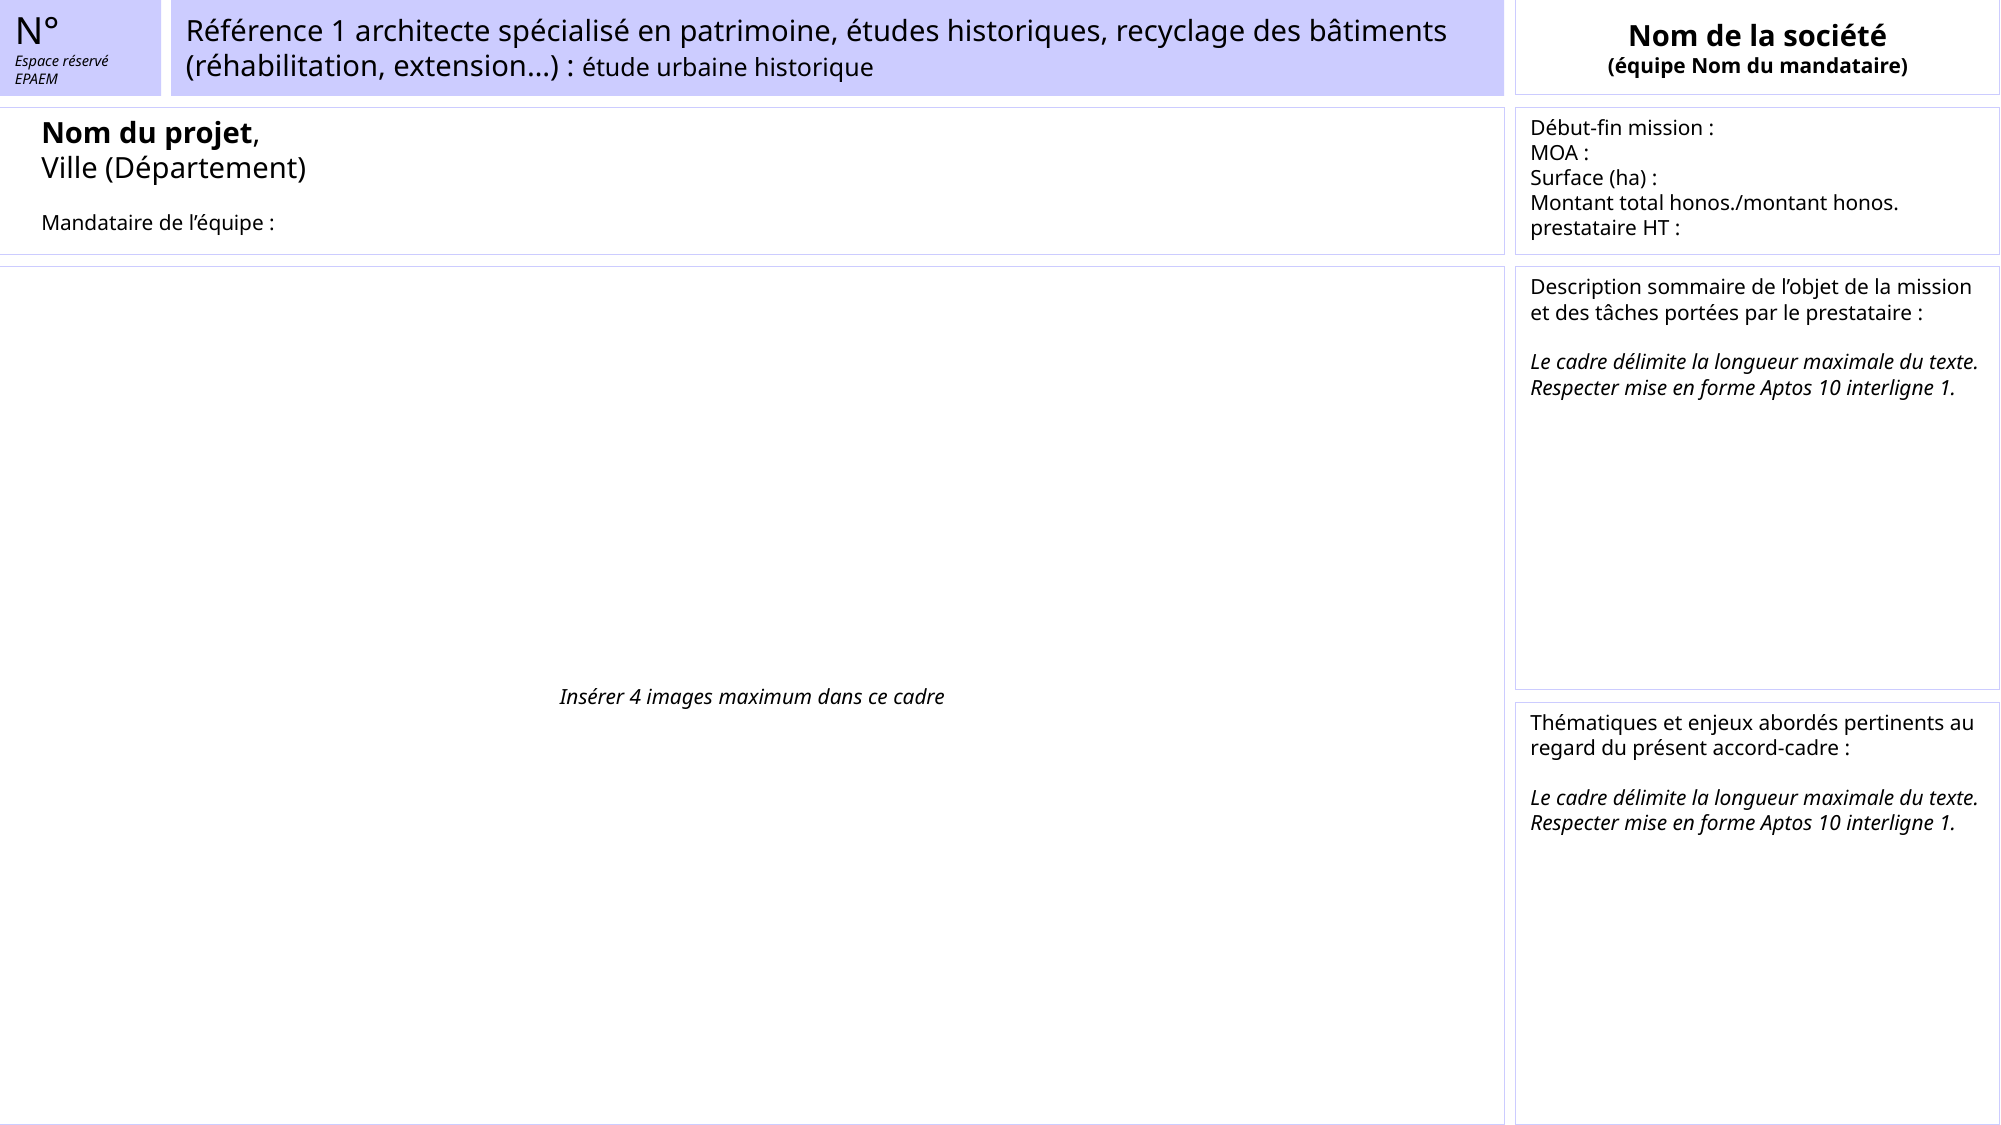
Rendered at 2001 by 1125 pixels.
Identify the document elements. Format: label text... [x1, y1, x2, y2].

text_box N° Espace réservé EPAEM [0, 0, 162, 96]
text_box Référence 1 architecte spécialisé en patrimoine, études historiques, recyclage des bâtiments (réhabilitation, extension…) : étude urbaine historique [171, 0, 1505, 96]
text_box Nom de la société (équipe Nom du mandataire) [1515, 0, 2000, 95]
text_box Nom du projet, Ville (Département) Mandataire de l’équipe : [0, 107, 1505, 255]
text_box Thématiques et enjeux abordés pertinents au regard du présent accord-cadre : Le cadre délimite la longueur maximale du texte. Respecter mise en forme Aptos 10 interligne 1. [1515, 702, 2000, 1125]
text_box Description sommaire de l’objet de la mission et des tâches portées par le prestataire : Le cadre délimite la longueur maximale du texte. Respecter mise en forme Aptos 10 interligne 1. [1515, 266, 2000, 690]
text_box Début-fin mission : MOA : Surface (ha) : Montant total honos./montant honos. prestataire HT : [1515, 107, 2000, 255]
text_box Insérer 4 images maximum dans ce cadre [0, 266, 1505, 1125]
